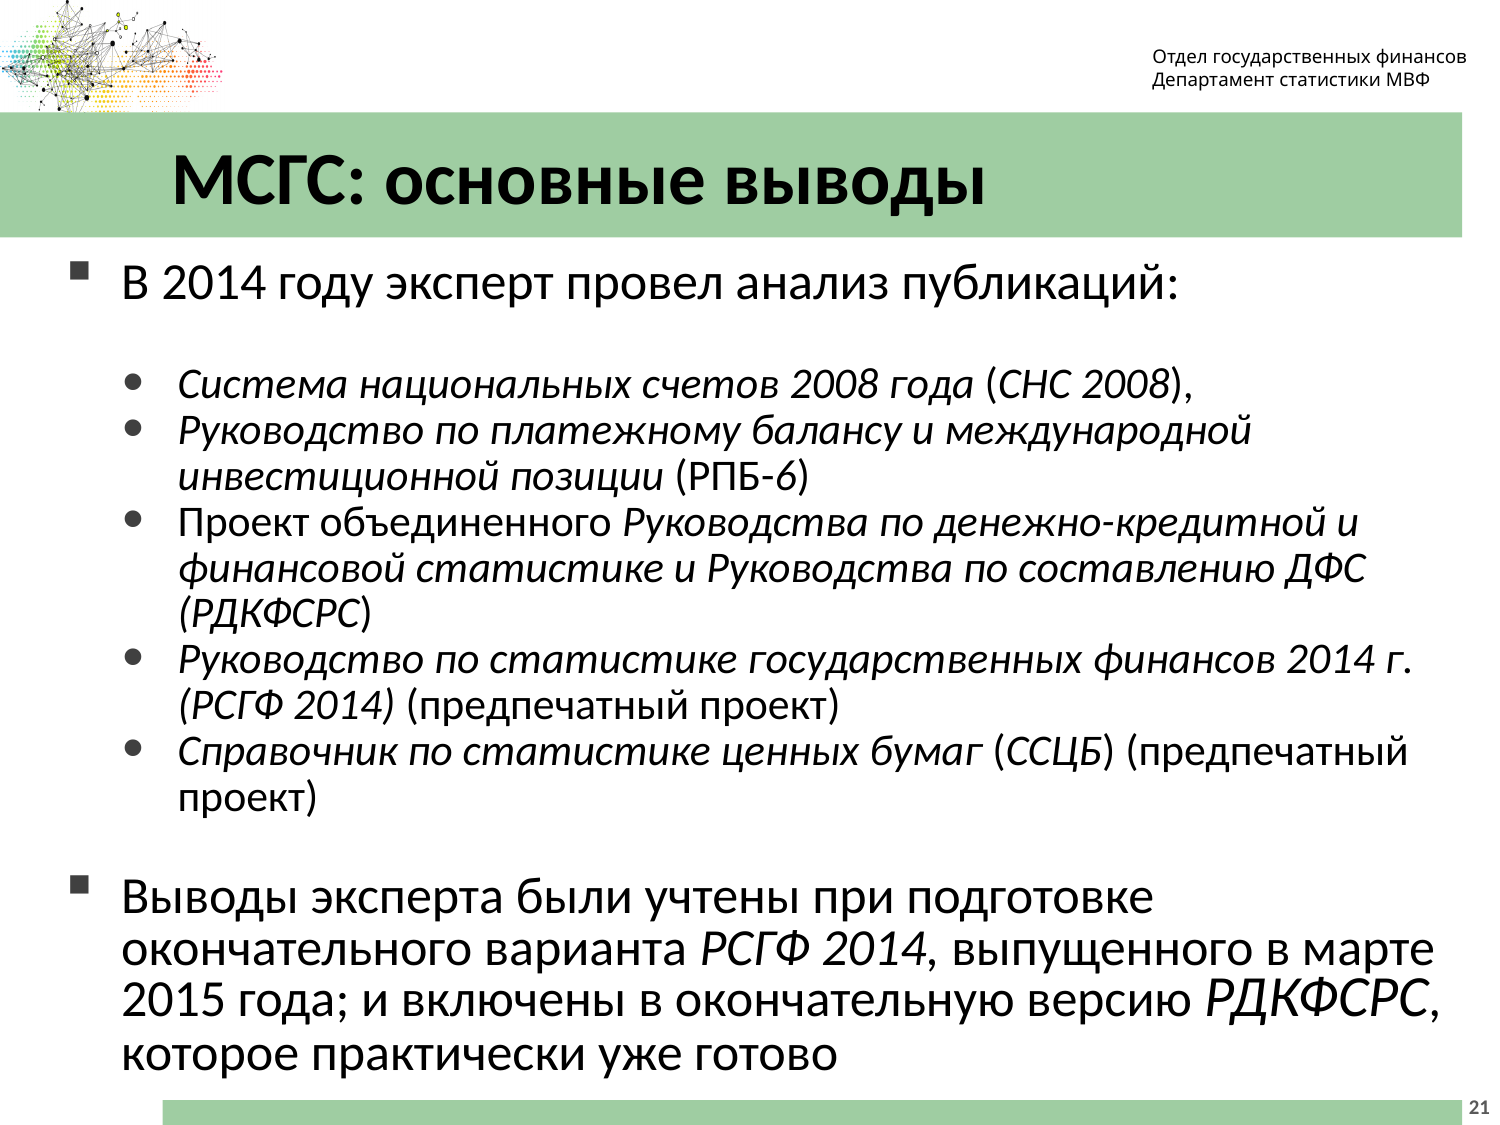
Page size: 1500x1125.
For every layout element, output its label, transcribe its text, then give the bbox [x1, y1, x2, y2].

title МСГС: основные выводы [0, 112, 1463, 238]
slide_number 21 [1441, 1074, 1500, 1125]
picture [0, 0, 225, 112]
list В 2014 году эксперт провел анализ публикаций: Система национальных счетов 2008 года (СНС 2008), Руководство по платежному балансу и международной инвестиционной позиции (РПБ-6) Проект объединенного Руководства по денежно-кредитной и финансовой статистике и Руководства по составлению ДФС (РДКФСРС) Руководство по статистике государственных финансов 2014 г. (РСГФ 2014) (предпечатный проект) Справочник по статистике ценных бумаг (ССЦБ) (предпечатный проект) Выводы эксперта были учтены при подготовке окончательного варианта РСГФ 2014, выпущенного в марте 2015 года; и включены в окончательную версию РДКФСРС, которое практически уже готово [50, 249, 1463, 1088]
text_box Отдел государственных финансов Департамент статистики МВФ [1137, 37, 1500, 98]
